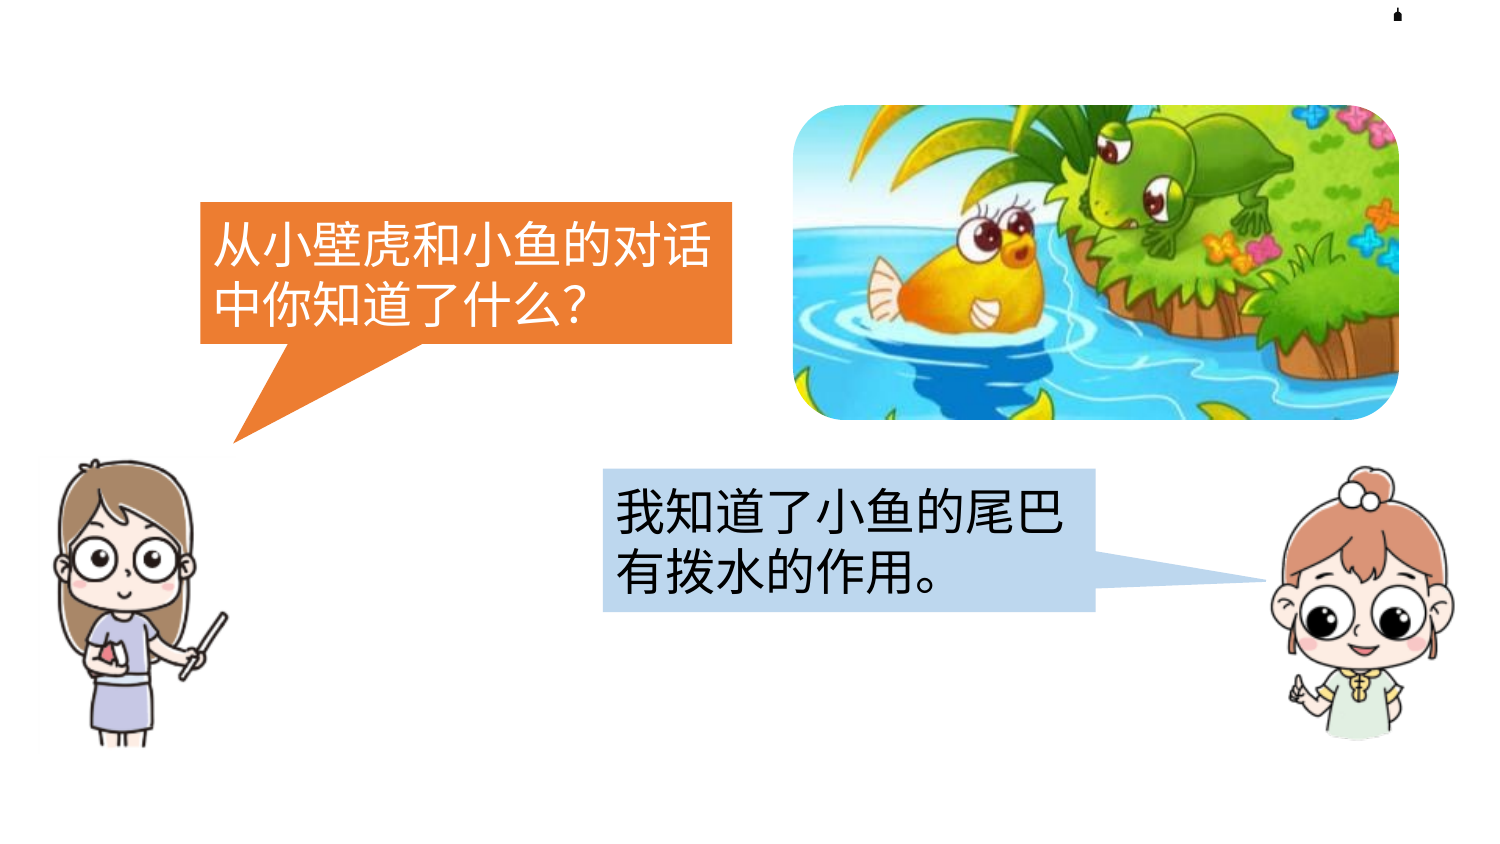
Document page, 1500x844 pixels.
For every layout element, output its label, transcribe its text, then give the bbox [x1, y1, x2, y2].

picture [37, 456, 236, 754]
text_box 我知道了小鱼的尾巴有拨水的作用。 [602, 468, 1265, 613]
picture [1265, 460, 1458, 742]
text_box 从小壁虎和小鱼的对话中你知道了什么？ [200, 202, 733, 444]
picture [792, 105, 1399, 421]
